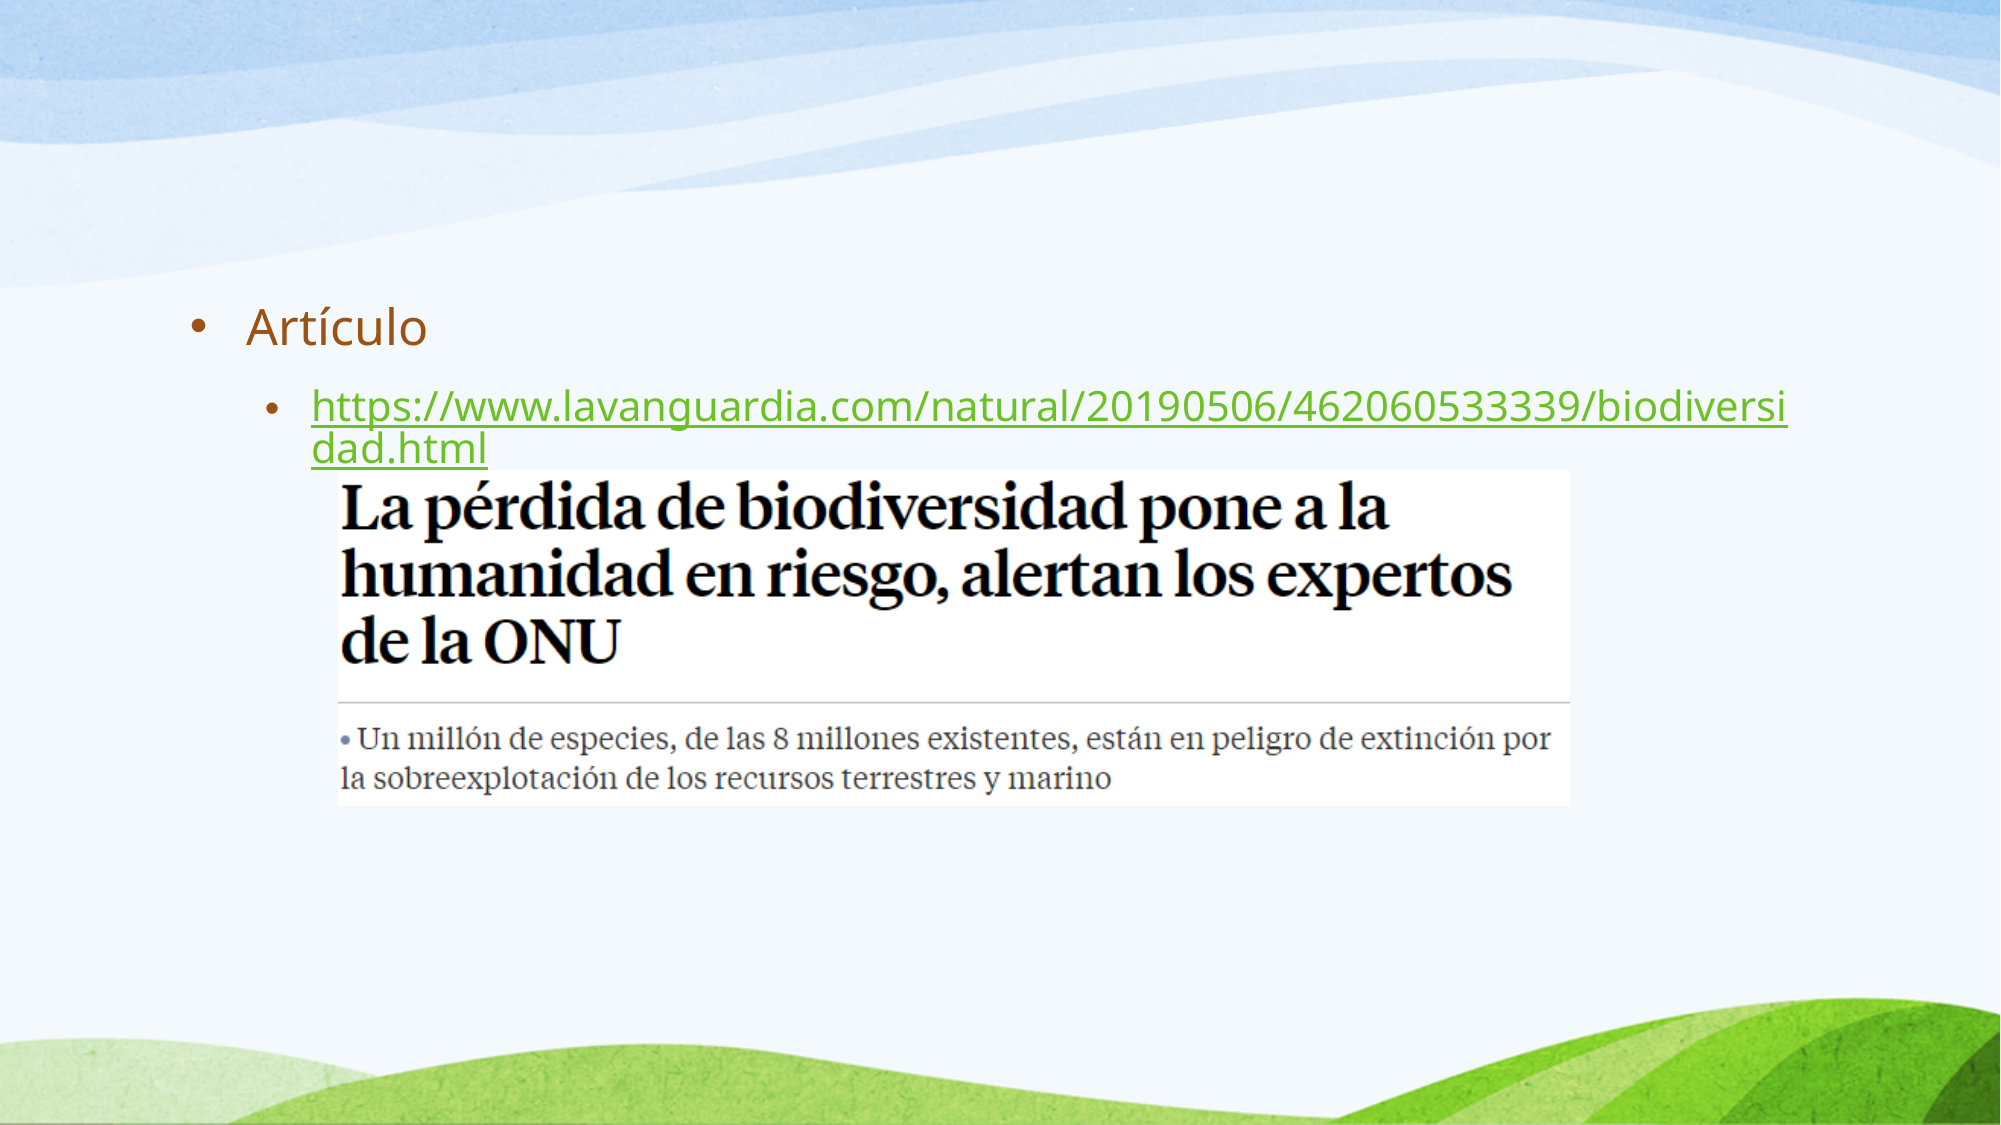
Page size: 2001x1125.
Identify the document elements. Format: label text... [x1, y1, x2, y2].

list Artículo https://www.lavanguardia.com/natural/20190506/462060533339/biodiversidad.html [174, 287, 1825, 982]
picture [0, 0, 2001, 1125]
